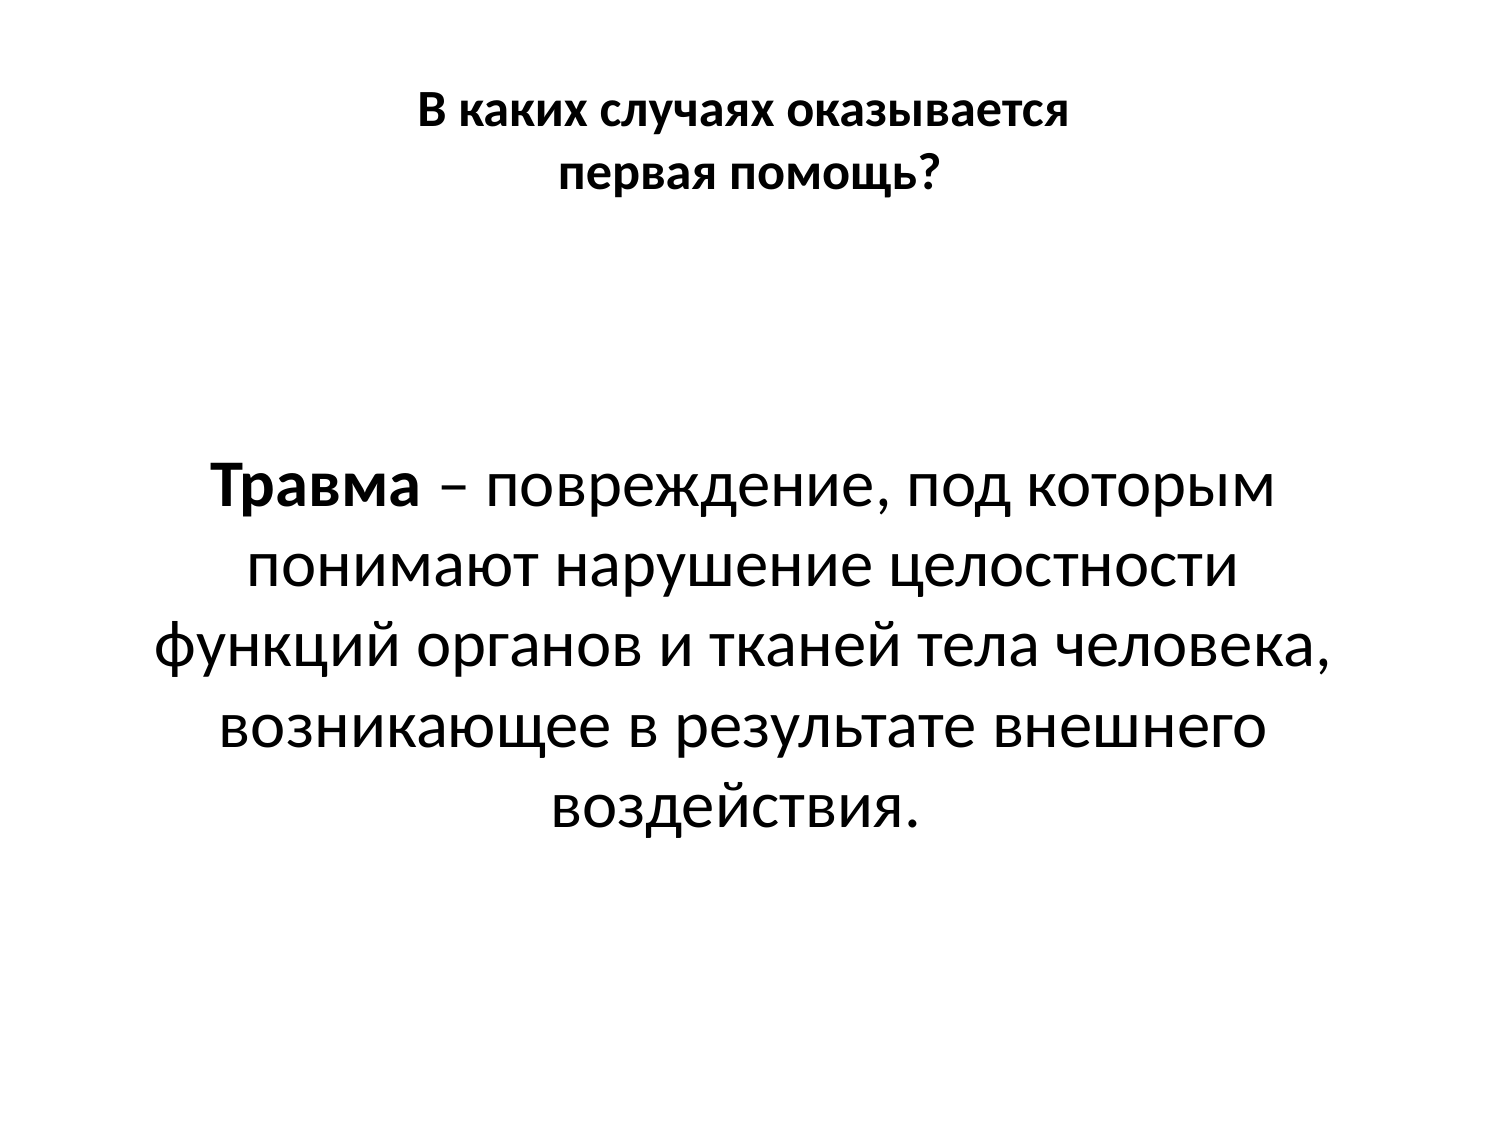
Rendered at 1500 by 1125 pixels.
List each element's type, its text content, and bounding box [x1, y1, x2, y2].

title В каких случаях оказывается первая помощь? [75, 66, 1425, 209]
list Травма – повреждение, под которым понимают нарушение целостности функций органов и тканей тела человека, возникающее в результате внешнего воздействия. [112, 432, 1375, 1059]
